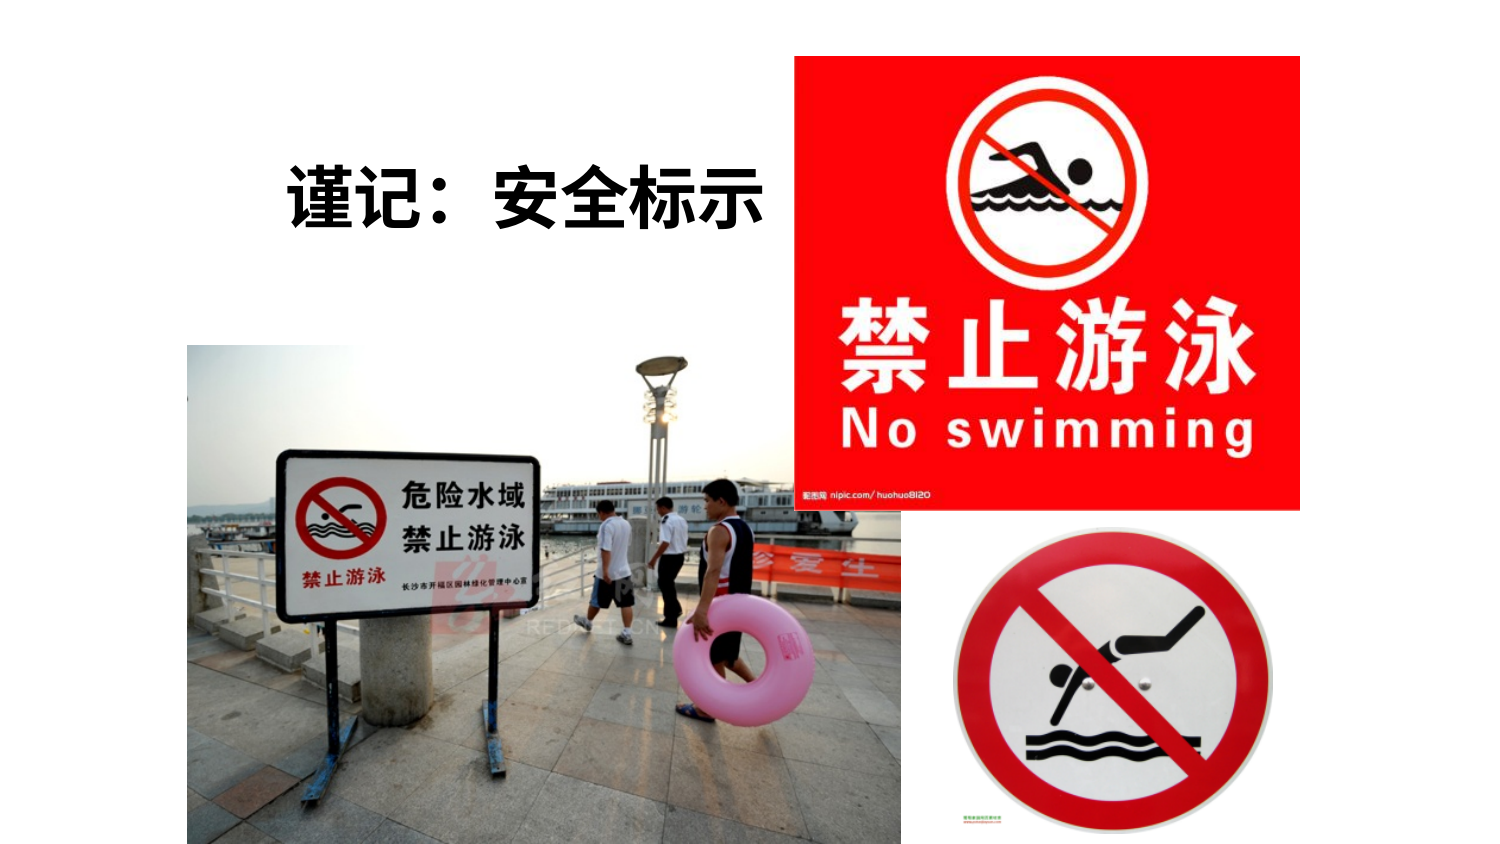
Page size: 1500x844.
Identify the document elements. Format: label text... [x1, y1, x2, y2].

picture [953, 527, 1273, 834]
text_box 谨记：安全标示 [270, 147, 794, 245]
picture [187, 56, 1300, 844]
